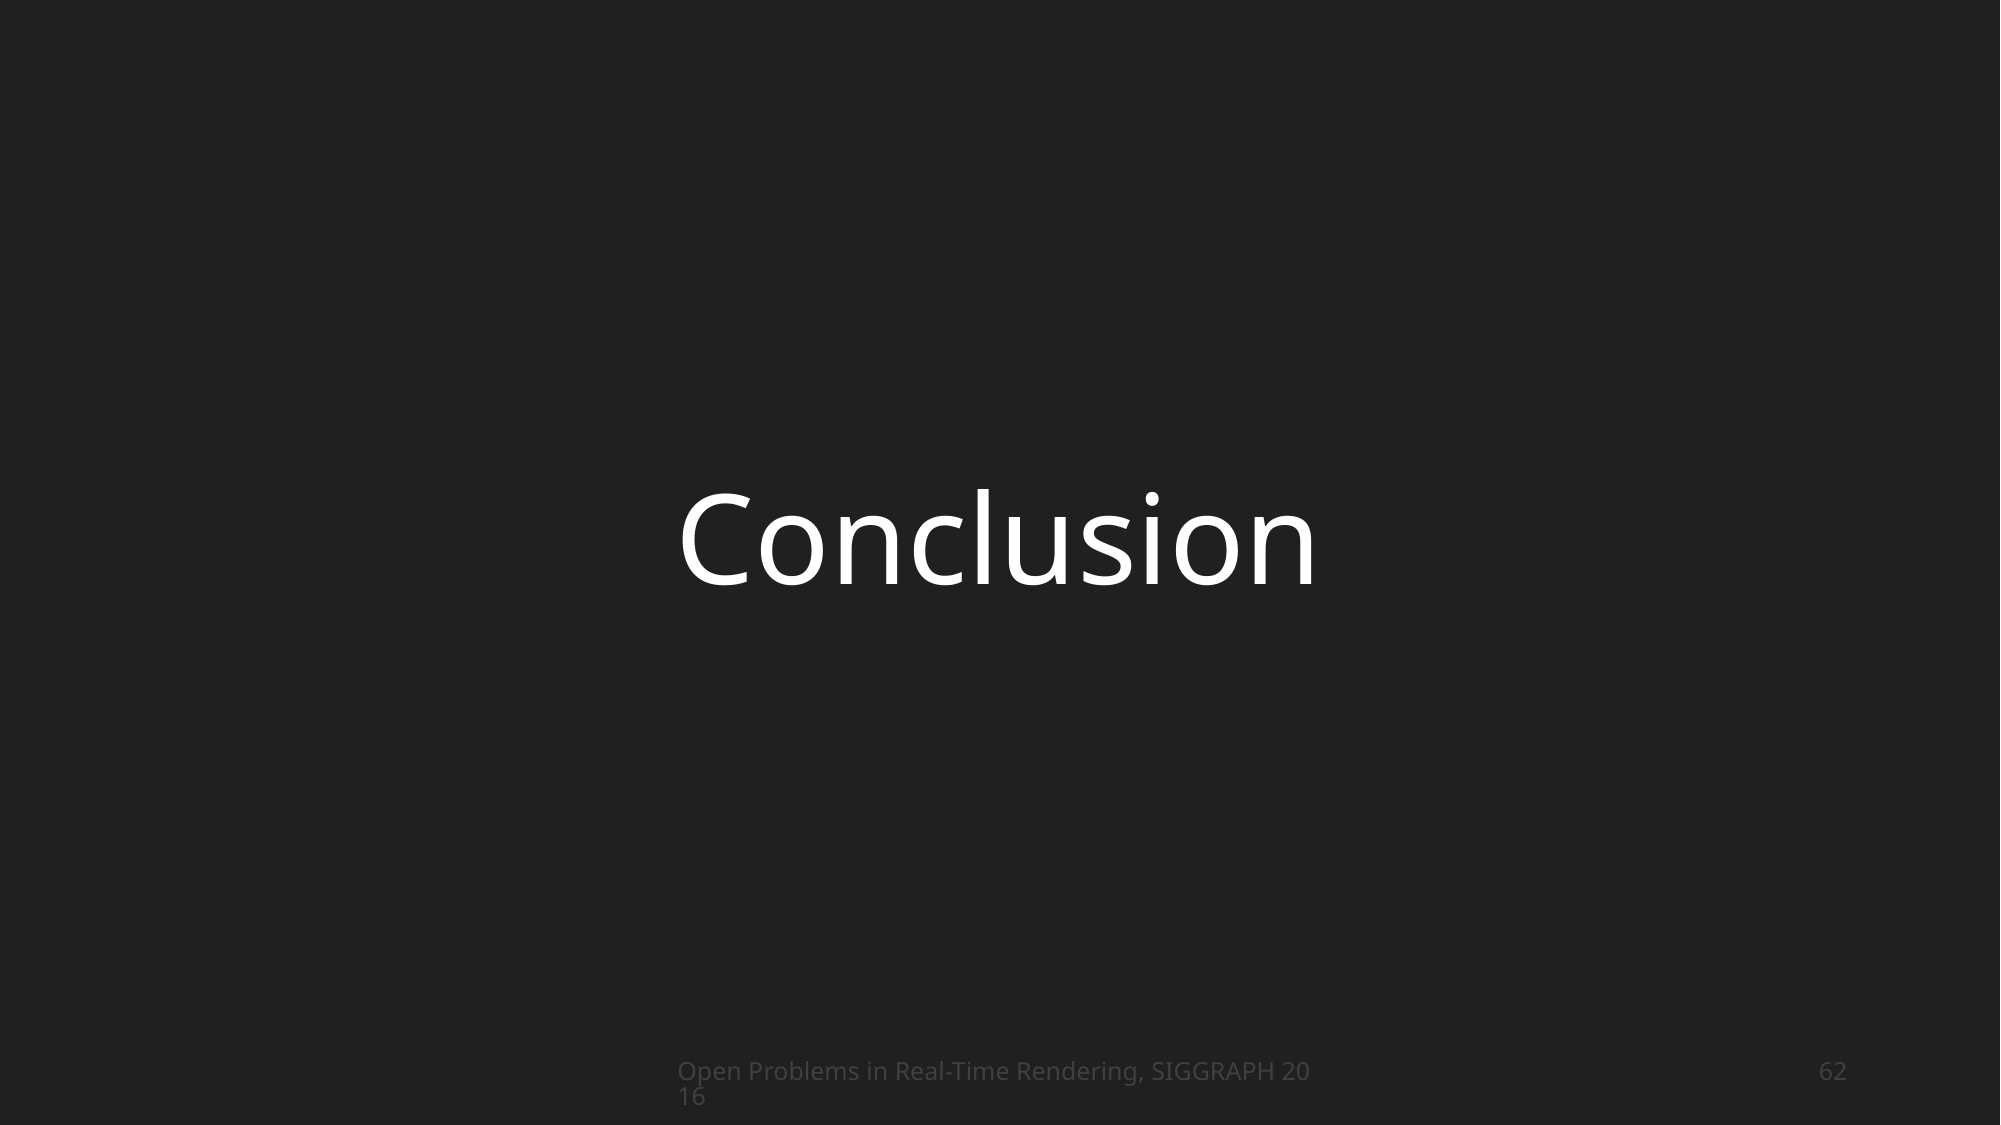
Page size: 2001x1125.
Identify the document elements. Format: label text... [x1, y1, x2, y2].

title Conclusion [136, 151, 1862, 620]
slide_number 62 [1412, 1042, 1863, 1103]
footer Open Problems in Real-Time Rendering, SIGGRAPH 2016 [662, 1042, 1338, 1103]
